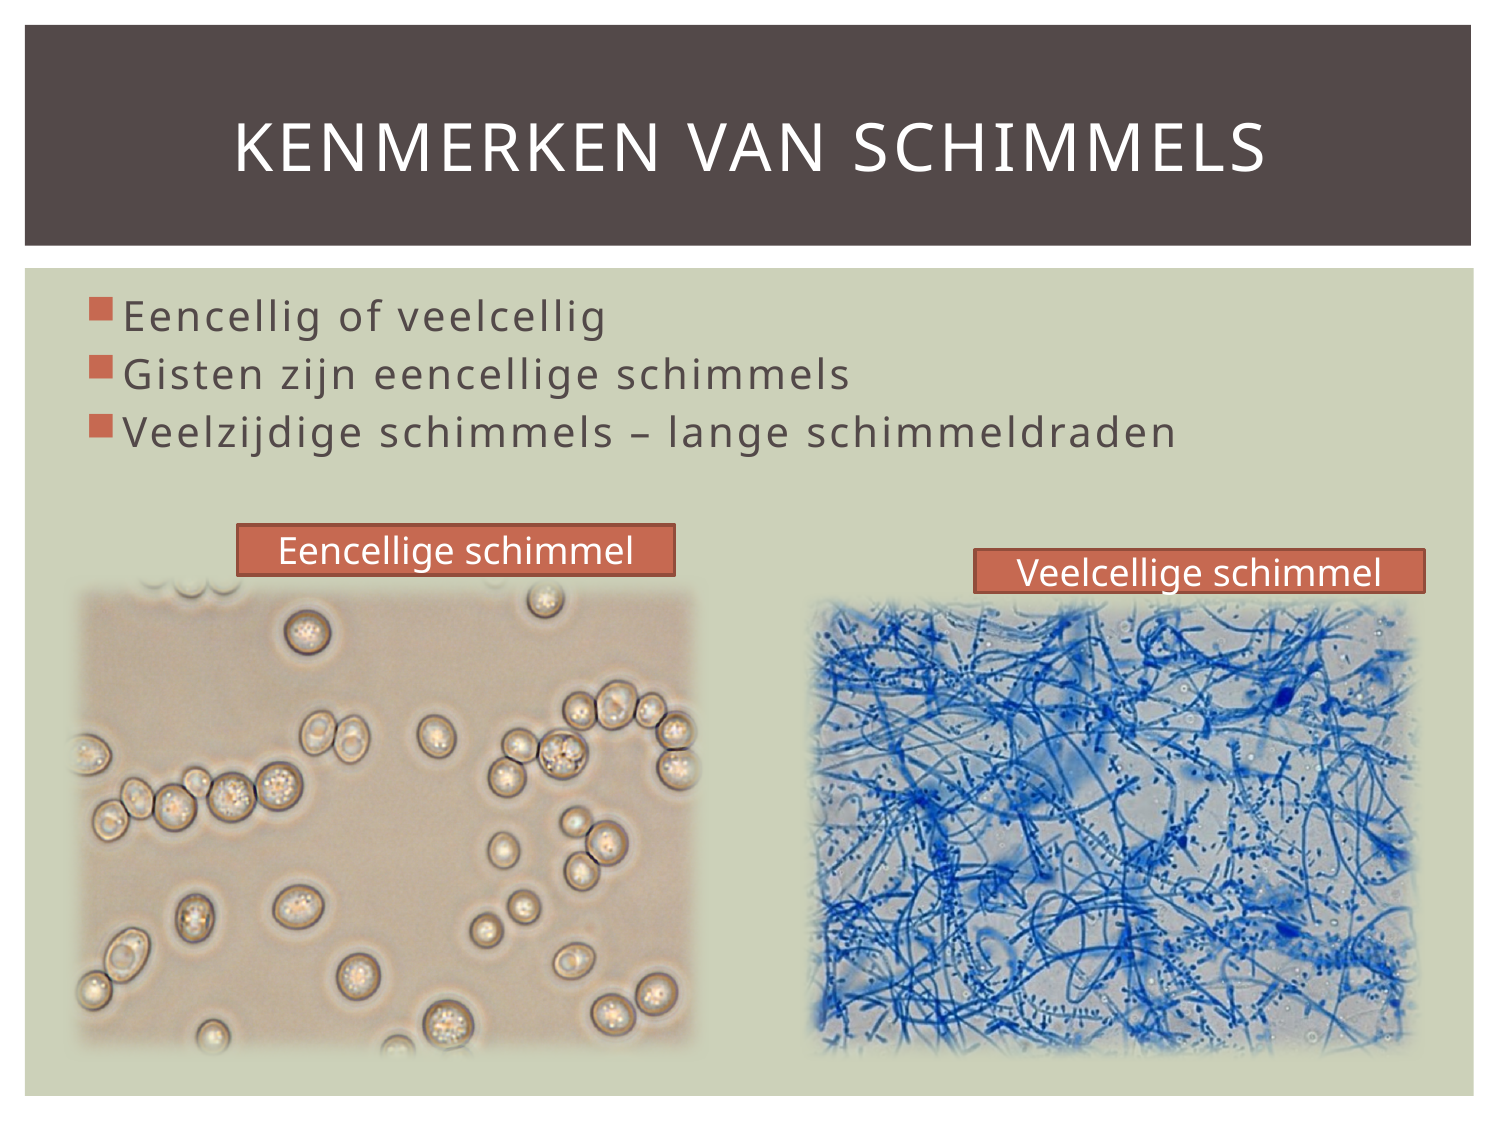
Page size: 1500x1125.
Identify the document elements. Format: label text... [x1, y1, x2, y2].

picture [62, 574, 711, 1063]
list Eencellig of veelcellig Gisten zijn eencellige schimmels Veelzijdige schimmels – lange schimmeldraden [62, 281, 1442, 1005]
title Kenmerken van schimmels [62, 58, 1438, 232]
picture [799, 592, 1426, 1062]
text_box Eencellige schimmel [236, 523, 676, 574]
text_box Veelcellige schimmel [973, 548, 1426, 592]
